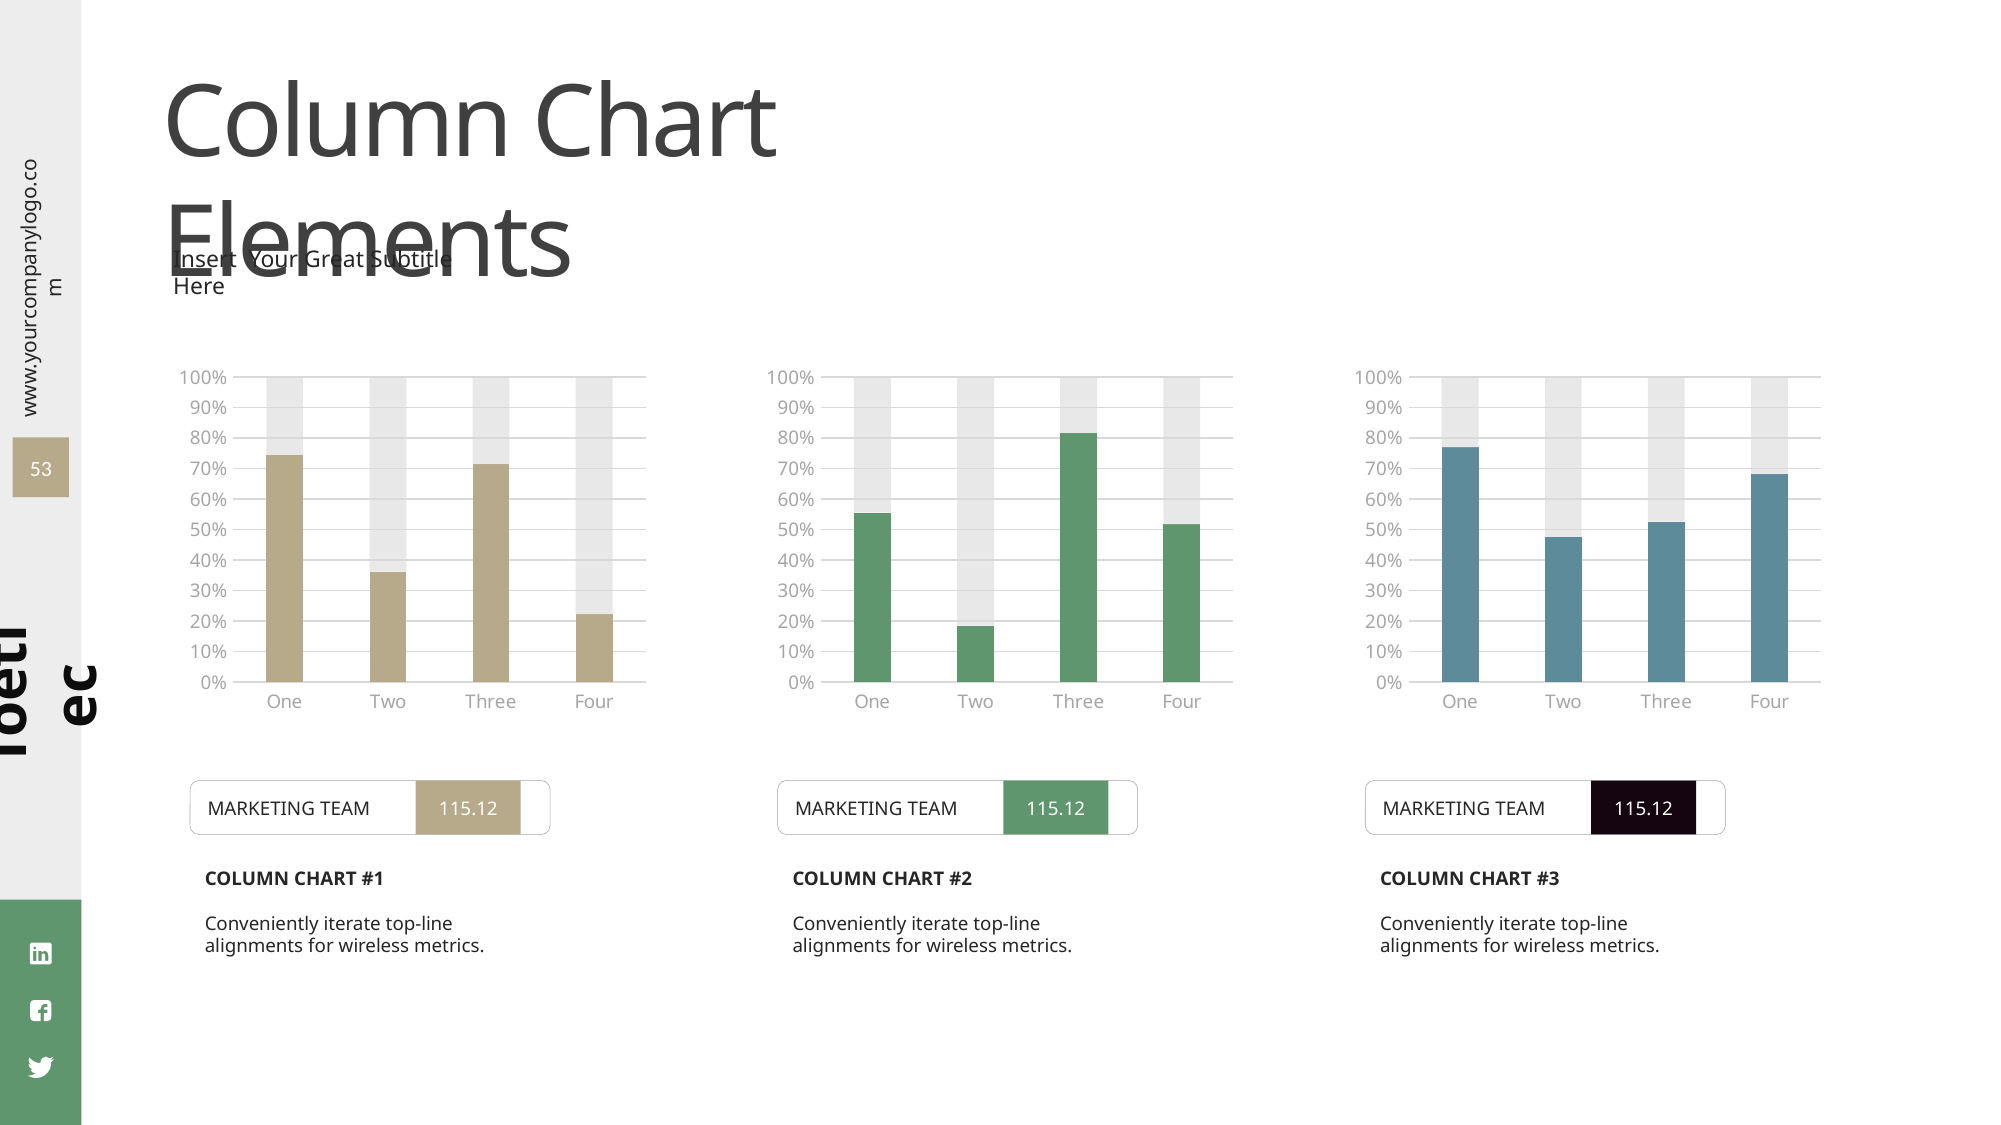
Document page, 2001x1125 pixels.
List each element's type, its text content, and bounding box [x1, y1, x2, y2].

chart [1344, 356, 1831, 722]
text_box 115.12 [415, 779, 522, 835]
text_box COLUMN CHART #1 Conveniently iterate top-line alignments for wireless metrics. [190, 859, 550, 964]
text_box COLUMN CHART #3 Conveniently iterate top-line alignments for wireless metrics. [1365, 859, 1726, 964]
slide_number 53 [12, 437, 69, 498]
text_box MARKETING TEAM [1364, 779, 1727, 836]
text_box 115.12 [1002, 779, 1109, 835]
text_box Insert Your Great Subtitle Here [158, 237, 512, 307]
text_box 115.12 [1590, 779, 1697, 835]
text_box Column Chart Elements [147, 116, 987, 236]
text_box COLUMN CHART #2 Conveniently iterate top-line alignments for wireless metrics. [777, 859, 1138, 964]
text_box MARKETING TEAM [776, 779, 1139, 836]
chart [756, 356, 1244, 722]
text_box MARKETING TEAM [188, 779, 552, 836]
chart [169, 356, 656, 722]
